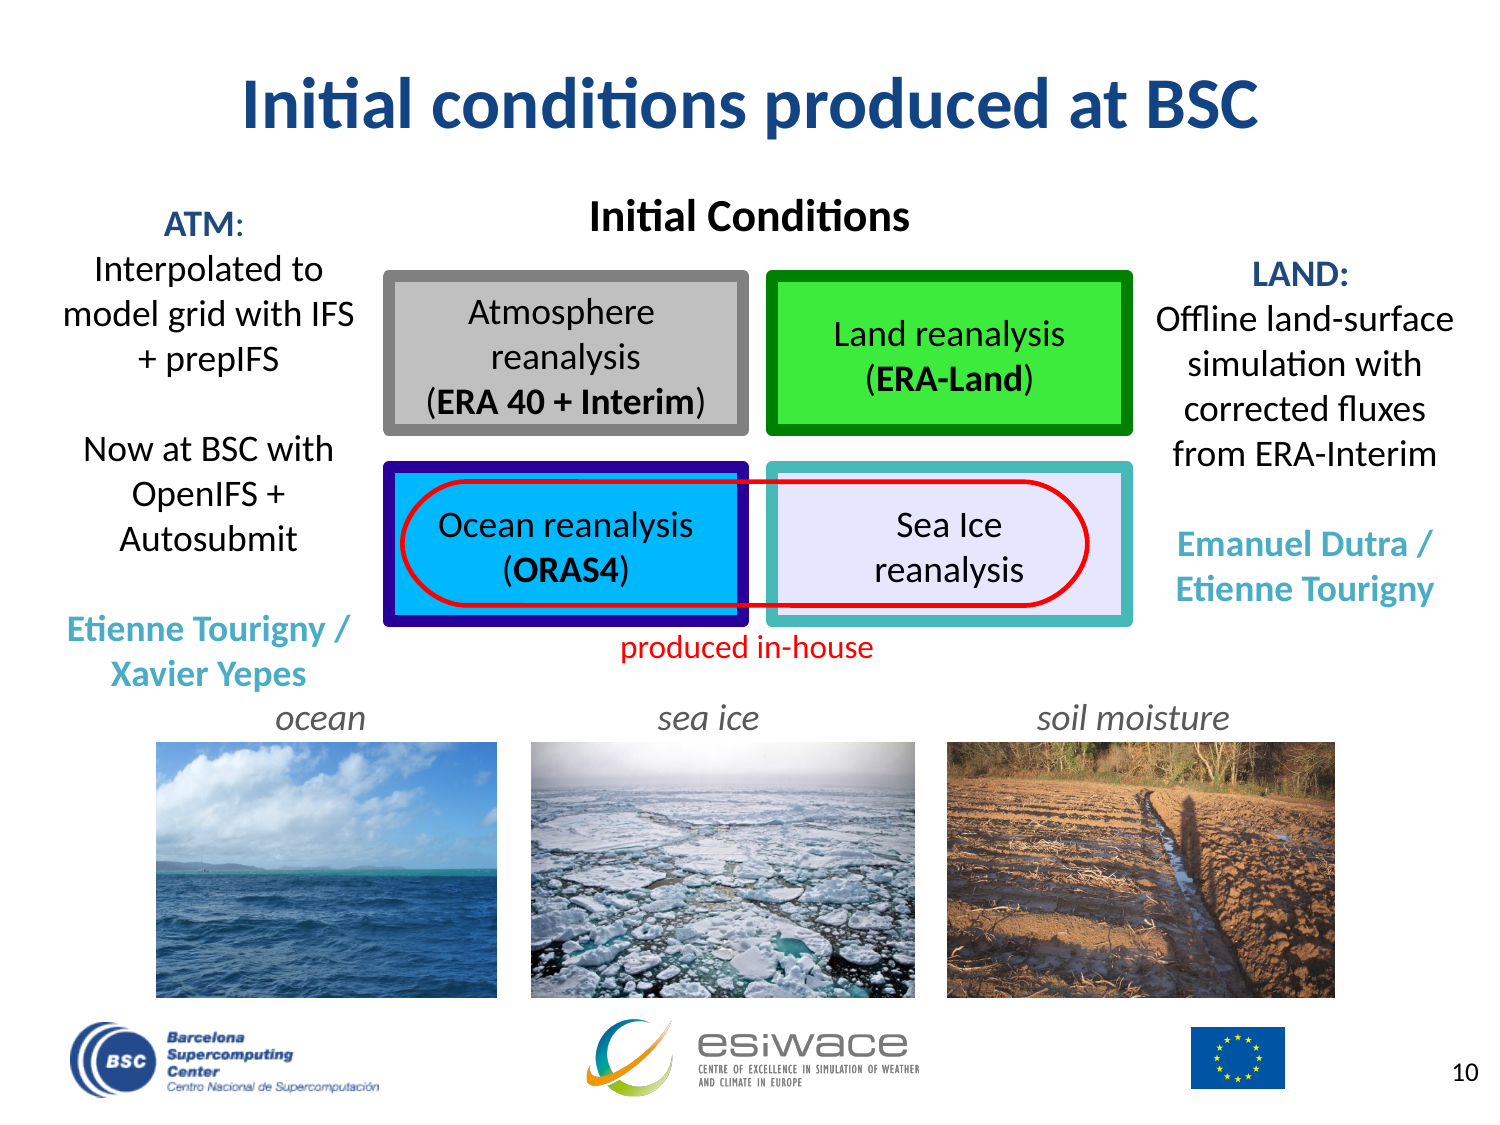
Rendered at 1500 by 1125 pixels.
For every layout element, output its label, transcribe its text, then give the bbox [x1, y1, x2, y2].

picture [155, 742, 497, 998]
text_box Initial Conditions [573, 177, 929, 247]
picture [580, 1017, 920, 1099]
picture [531, 742, 915, 999]
text_box LAND: Offline land-surface simulation with corrected fluxes from ERA-Interim Emanuel Dutra / Etienne Tourigny [1128, 241, 1483, 644]
text_box ATM: Interpolated to model grid with IFS + prepIFS Now at BSC with OpenIFS + Autosubmit Etienne Tourigny / Xavier Yepes [38, 191, 380, 690]
text_box soil moisture [1022, 685, 1274, 741]
text_box produced in-house [594, 621, 900, 673]
text_box Land reanalysis (ERA-Land) [772, 276, 1127, 430]
text_box Atmosphere reanalysis (ERA 40 + Interim) [388, 276, 744, 430]
picture [1190, 1027, 1285, 1090]
text_box sea ice [642, 685, 895, 741]
picture [947, 742, 1336, 999]
text_box Ocean reanalysis (ORAS4) [388, 467, 744, 621]
picture [70, 1022, 379, 1098]
title Initial conditions produced at BSC [76, 35, 1427, 174]
text_box Sea Ice reanalysis [772, 467, 1127, 621]
text_box [402, 481, 1088, 606]
slide_number ‹#› [1403, 1038, 1494, 1125]
text_box ocean [260, 685, 513, 746]
